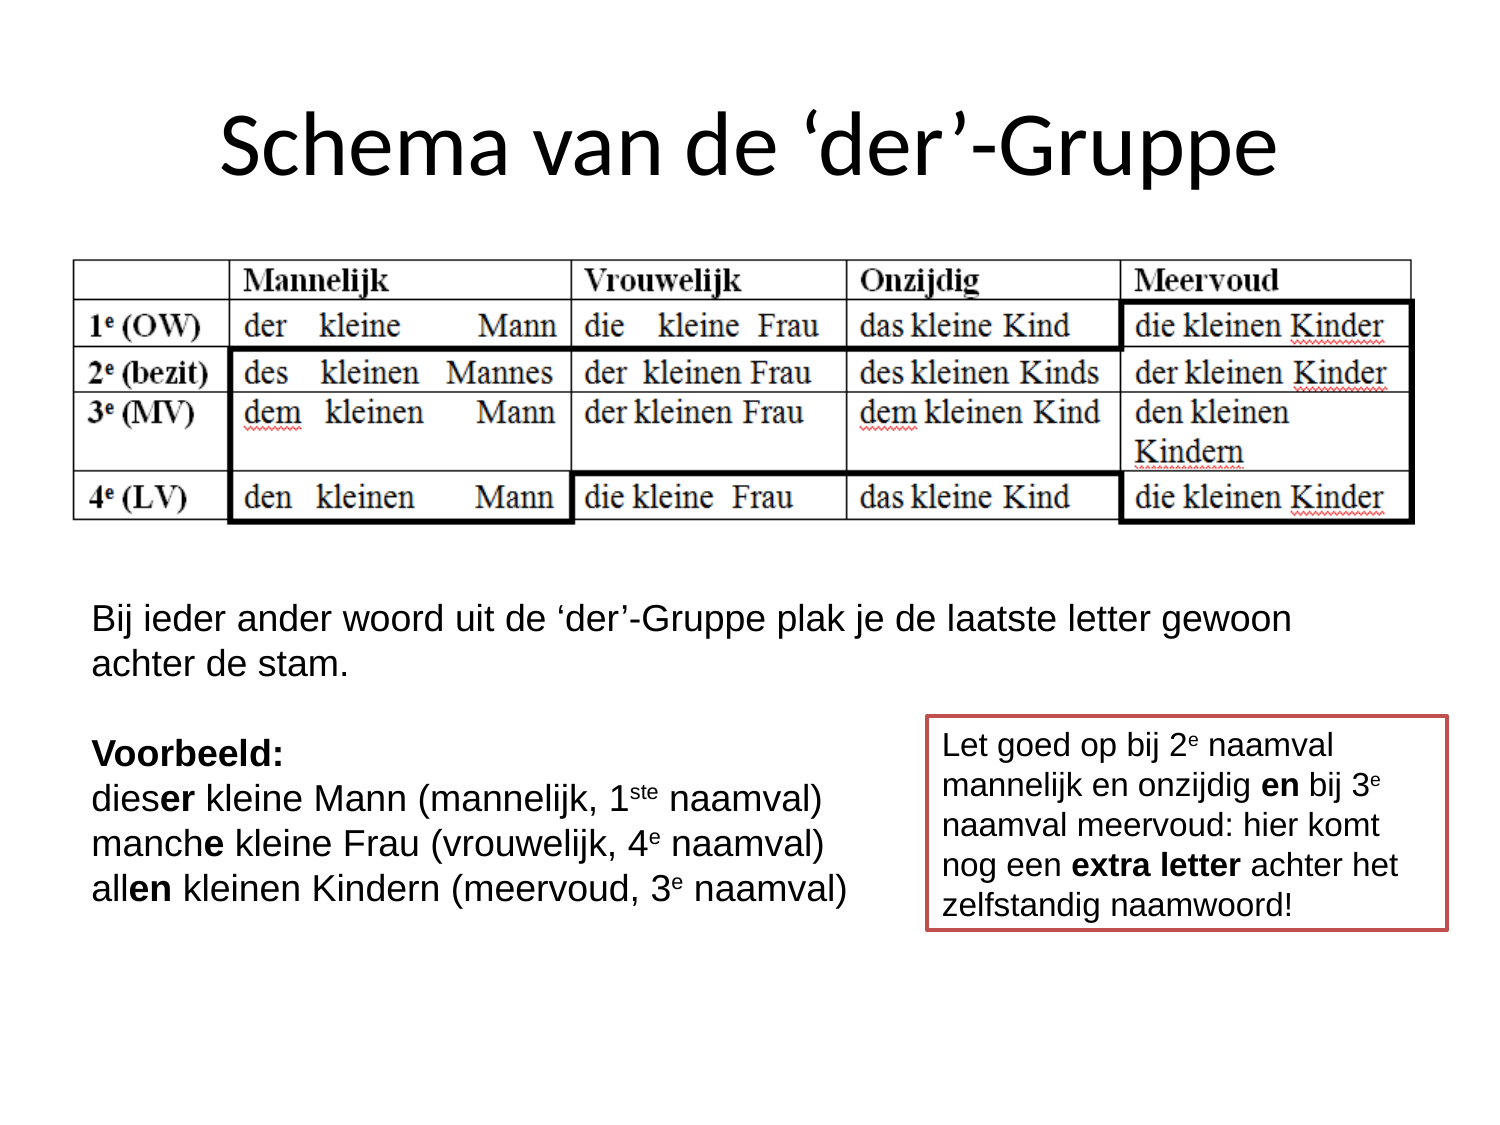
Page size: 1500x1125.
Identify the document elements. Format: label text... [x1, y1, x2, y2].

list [64, 255, 1416, 531]
title Schema van de ‘der’-Gruppe [75, 45, 1425, 233]
text_box Bij ieder ander woord uit de ‘der’-Gruppe plak je de laatste letter gewoon achter de stam. Voorbeeld: dieser kleine Mann (mannelijk, 1ste naamval) manche kleine Frau (vrouwelijk, 4e naamval) allen kleinen Kindern (meervoud, 3e naamval) [76, 586, 1400, 961]
text_box Let goed op bij 2e naamval mannelijk en onzijdig en bij 3e naamval meervoud: hier komt nog een extra letter achter het zelfstandig naamwoord! [925, 714, 1449, 932]
